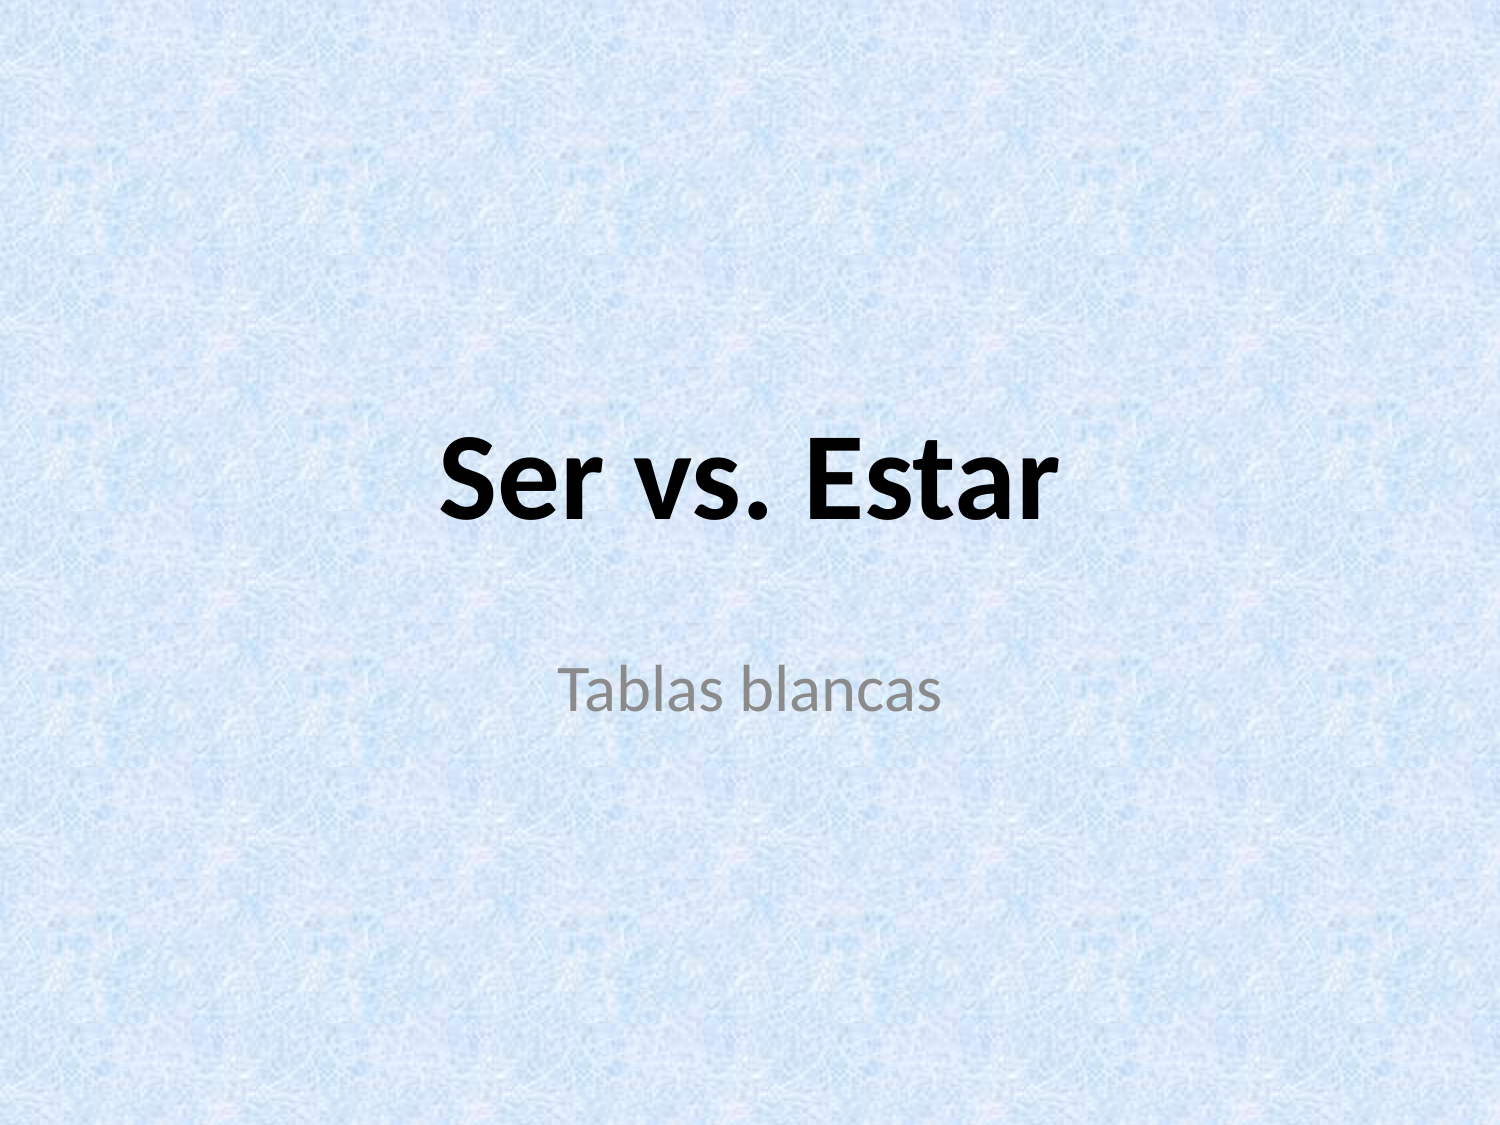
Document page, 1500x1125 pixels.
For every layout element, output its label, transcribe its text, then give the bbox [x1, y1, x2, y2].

subtitle Tablas blancas [225, 637, 1275, 925]
title Ser vs. Estar [112, 349, 1388, 591]
picture [0, 0, 1500, 1125]
